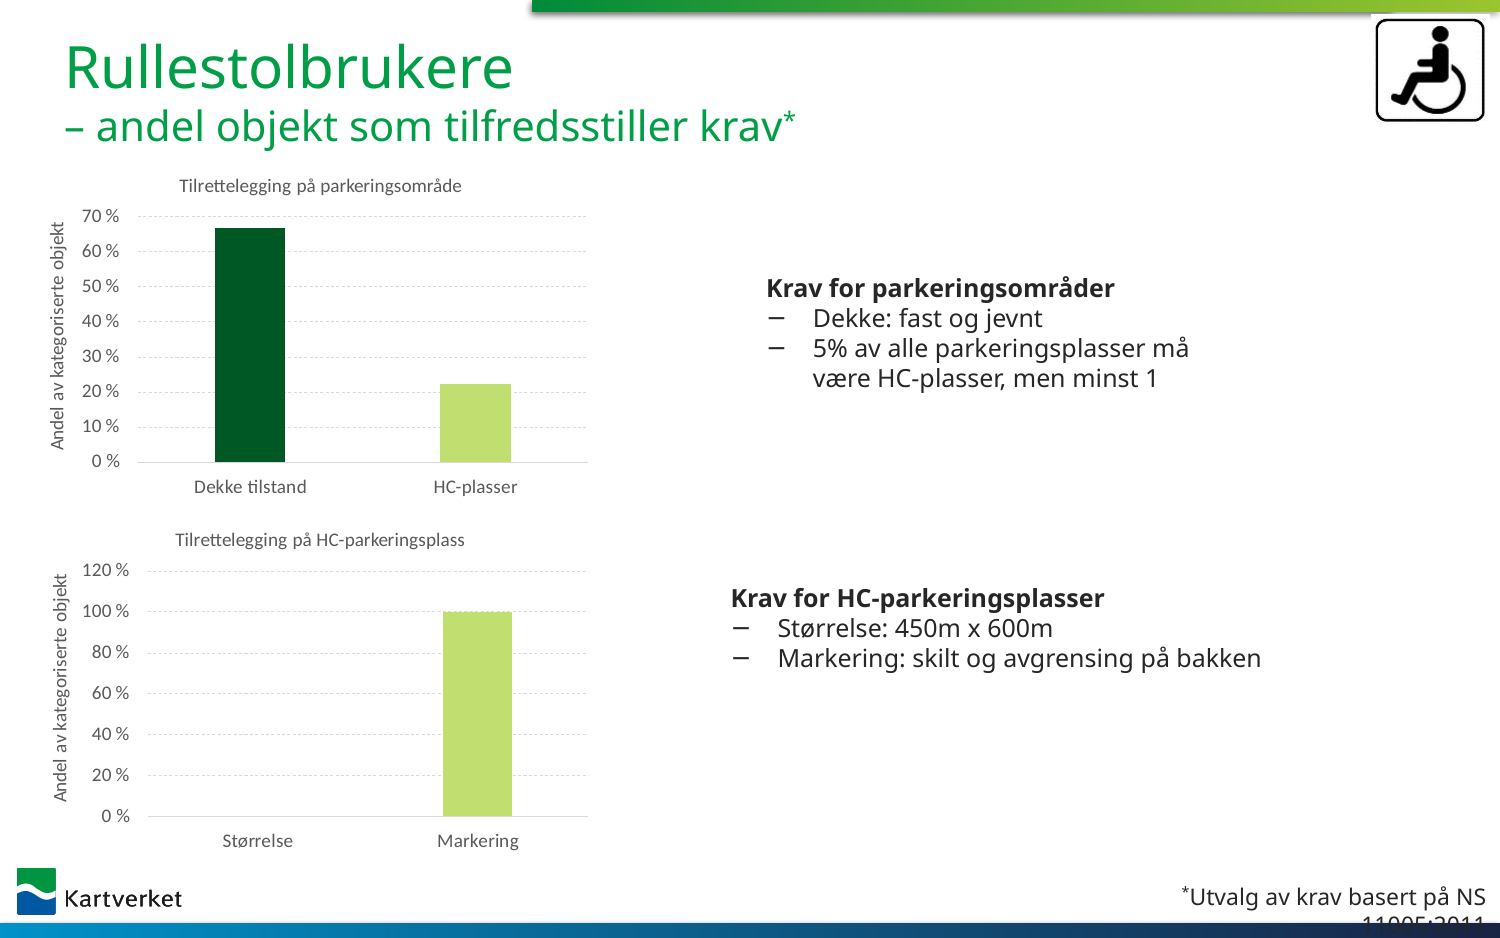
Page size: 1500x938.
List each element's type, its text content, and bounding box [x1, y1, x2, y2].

text_box Rullestolbrukere – andel objekt som tilfredsstiller krav* [49, 23, 1431, 158]
picture [41, 166, 599, 505]
picture [41, 520, 599, 859]
text_box Krav for HC-parkeringsplasser Størrelse: 450m x 600m Markering: skilt og avgrensing på bakken [715, 574, 1278, 680]
text_box *Utvalg av krav basert på NS 11005:2011 [1068, 873, 1500, 938]
text_box Krav for parkeringsområder Dekke: fast og jevnt 5% av alle parkeringsplasser må være HC-plasser, men minst 1 [751, 264, 1232, 400]
picture [1371, 13, 1491, 127]
